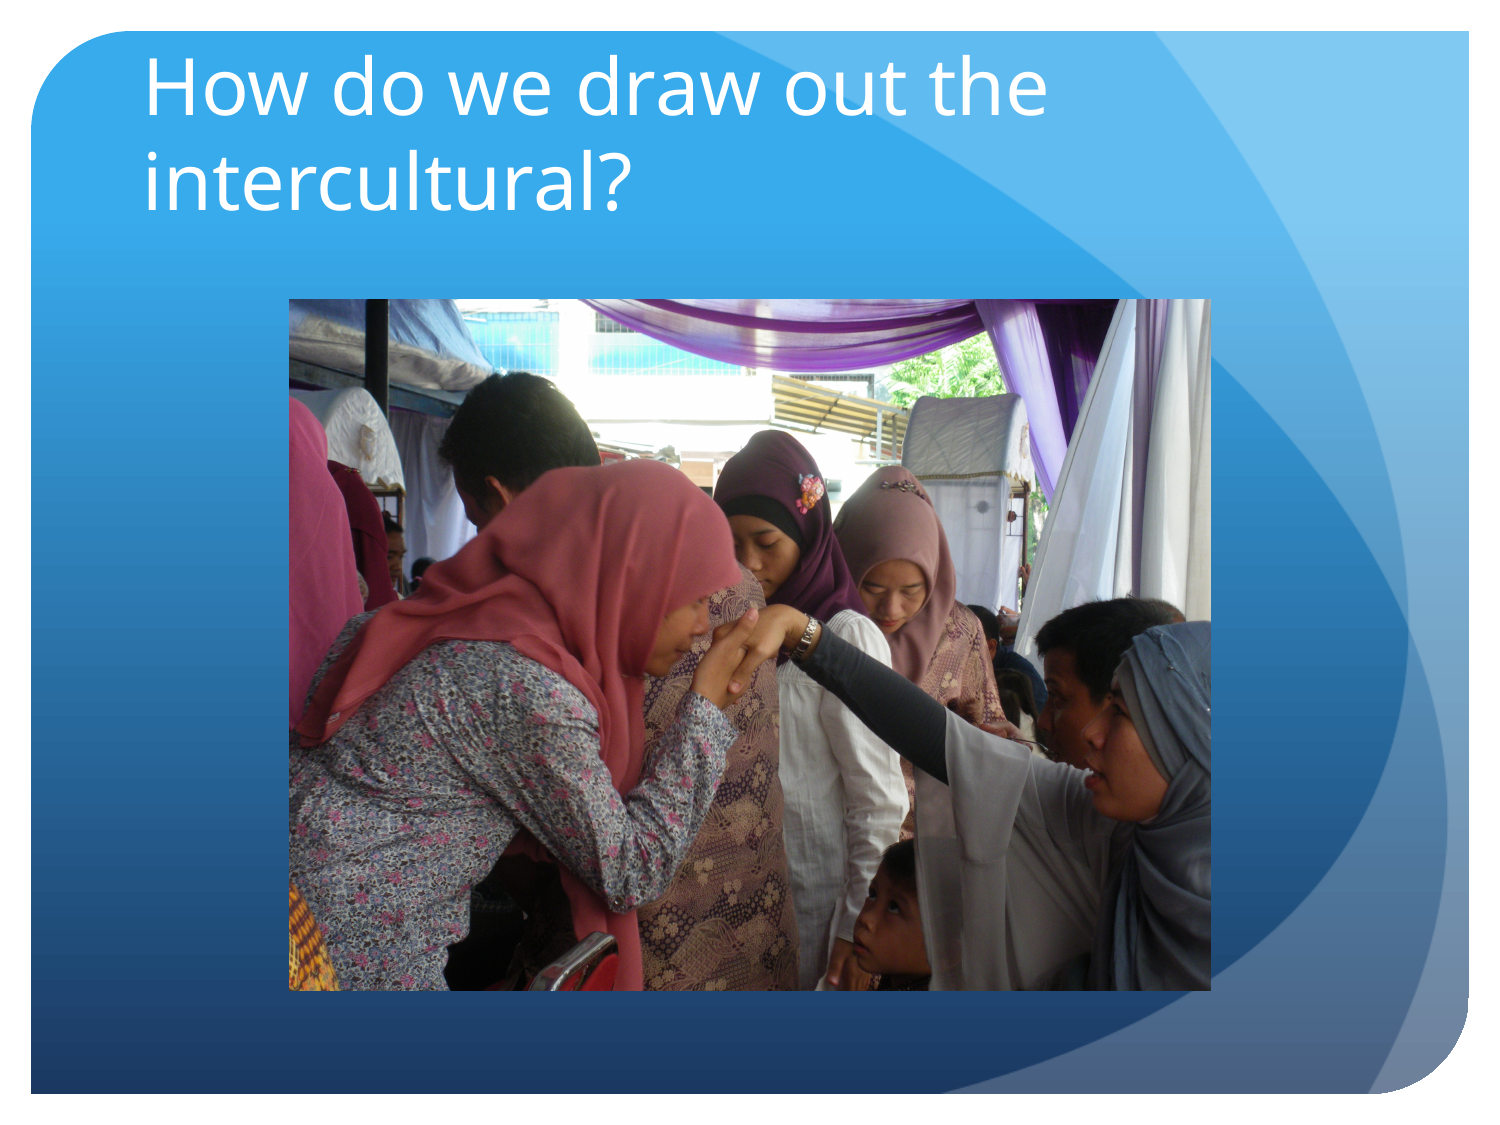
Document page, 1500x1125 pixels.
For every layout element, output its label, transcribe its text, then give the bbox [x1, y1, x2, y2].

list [127, 299, 1373, 991]
picture [24, 30, 1473, 1094]
title How do we draw out the intercultural? [127, 62, 1372, 234]
